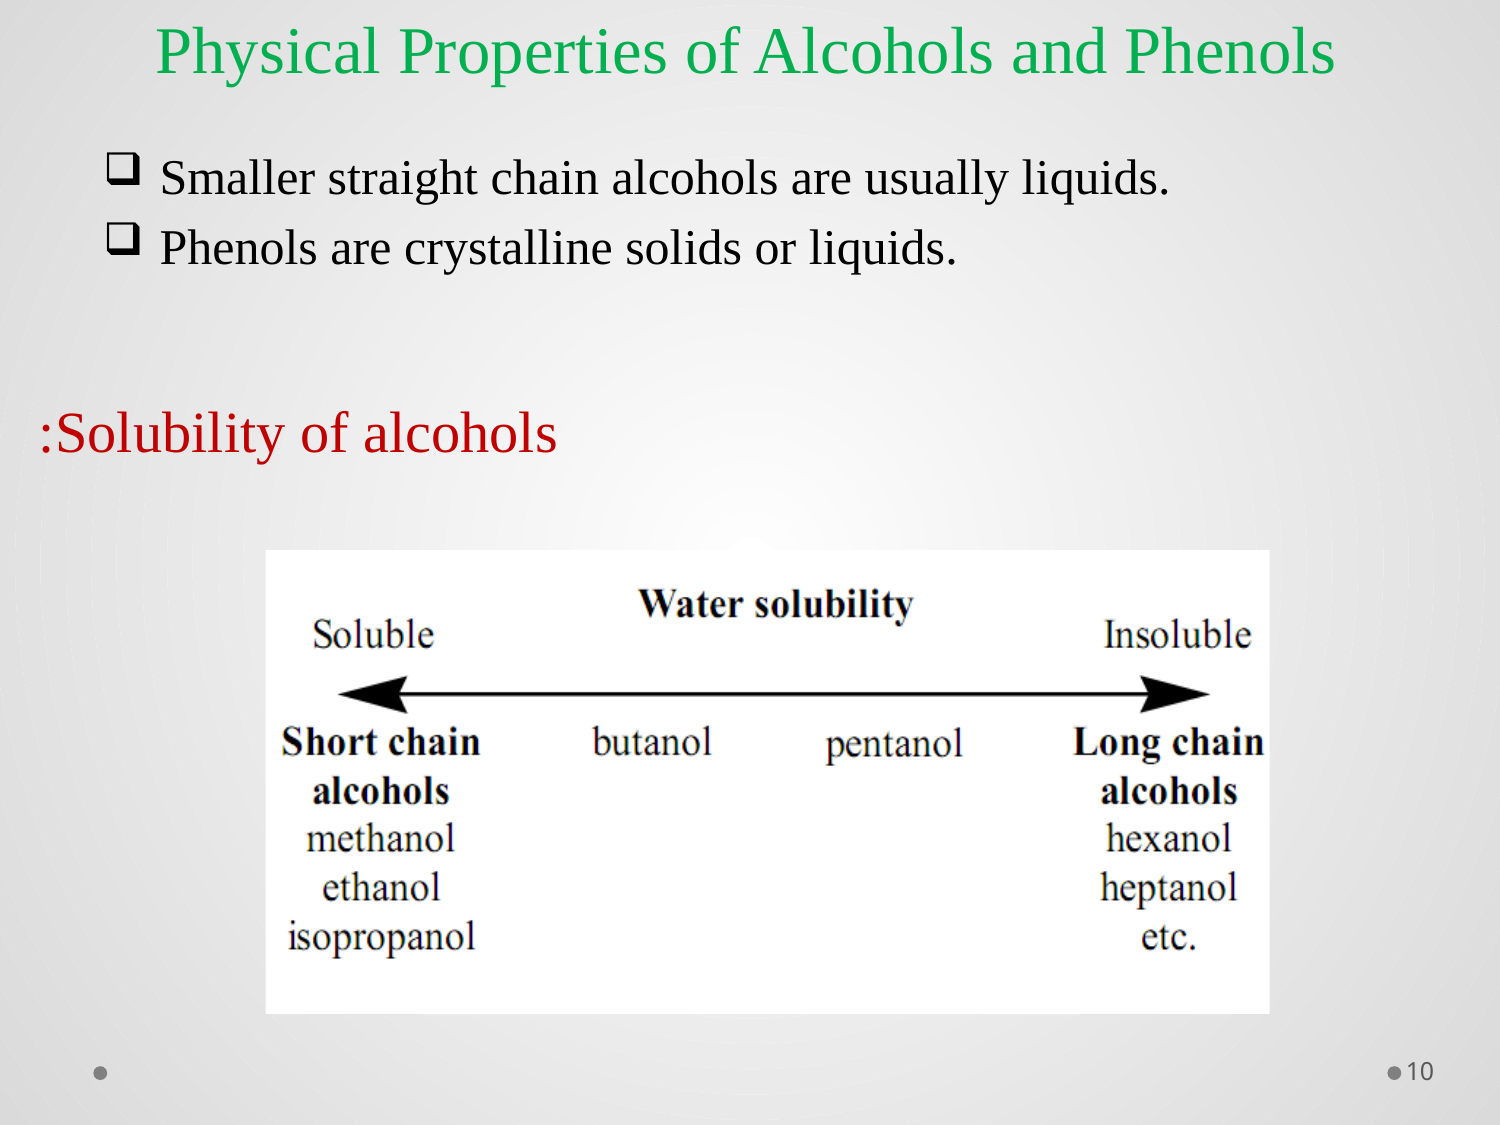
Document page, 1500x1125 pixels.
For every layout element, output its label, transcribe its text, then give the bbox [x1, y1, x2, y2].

text_box Solubility of alcohols: [0, 386, 573, 472]
text_box Smaller straight chain alcohols are usually liquids. Phenols are crystalline solids or liquids. [88, 137, 1244, 282]
text_box Physical Properties of Alcohols and Phenols [140, 0, 1354, 95]
slide_number 10 [1401, 1042, 1494, 1103]
picture [265, 550, 1270, 1015]
